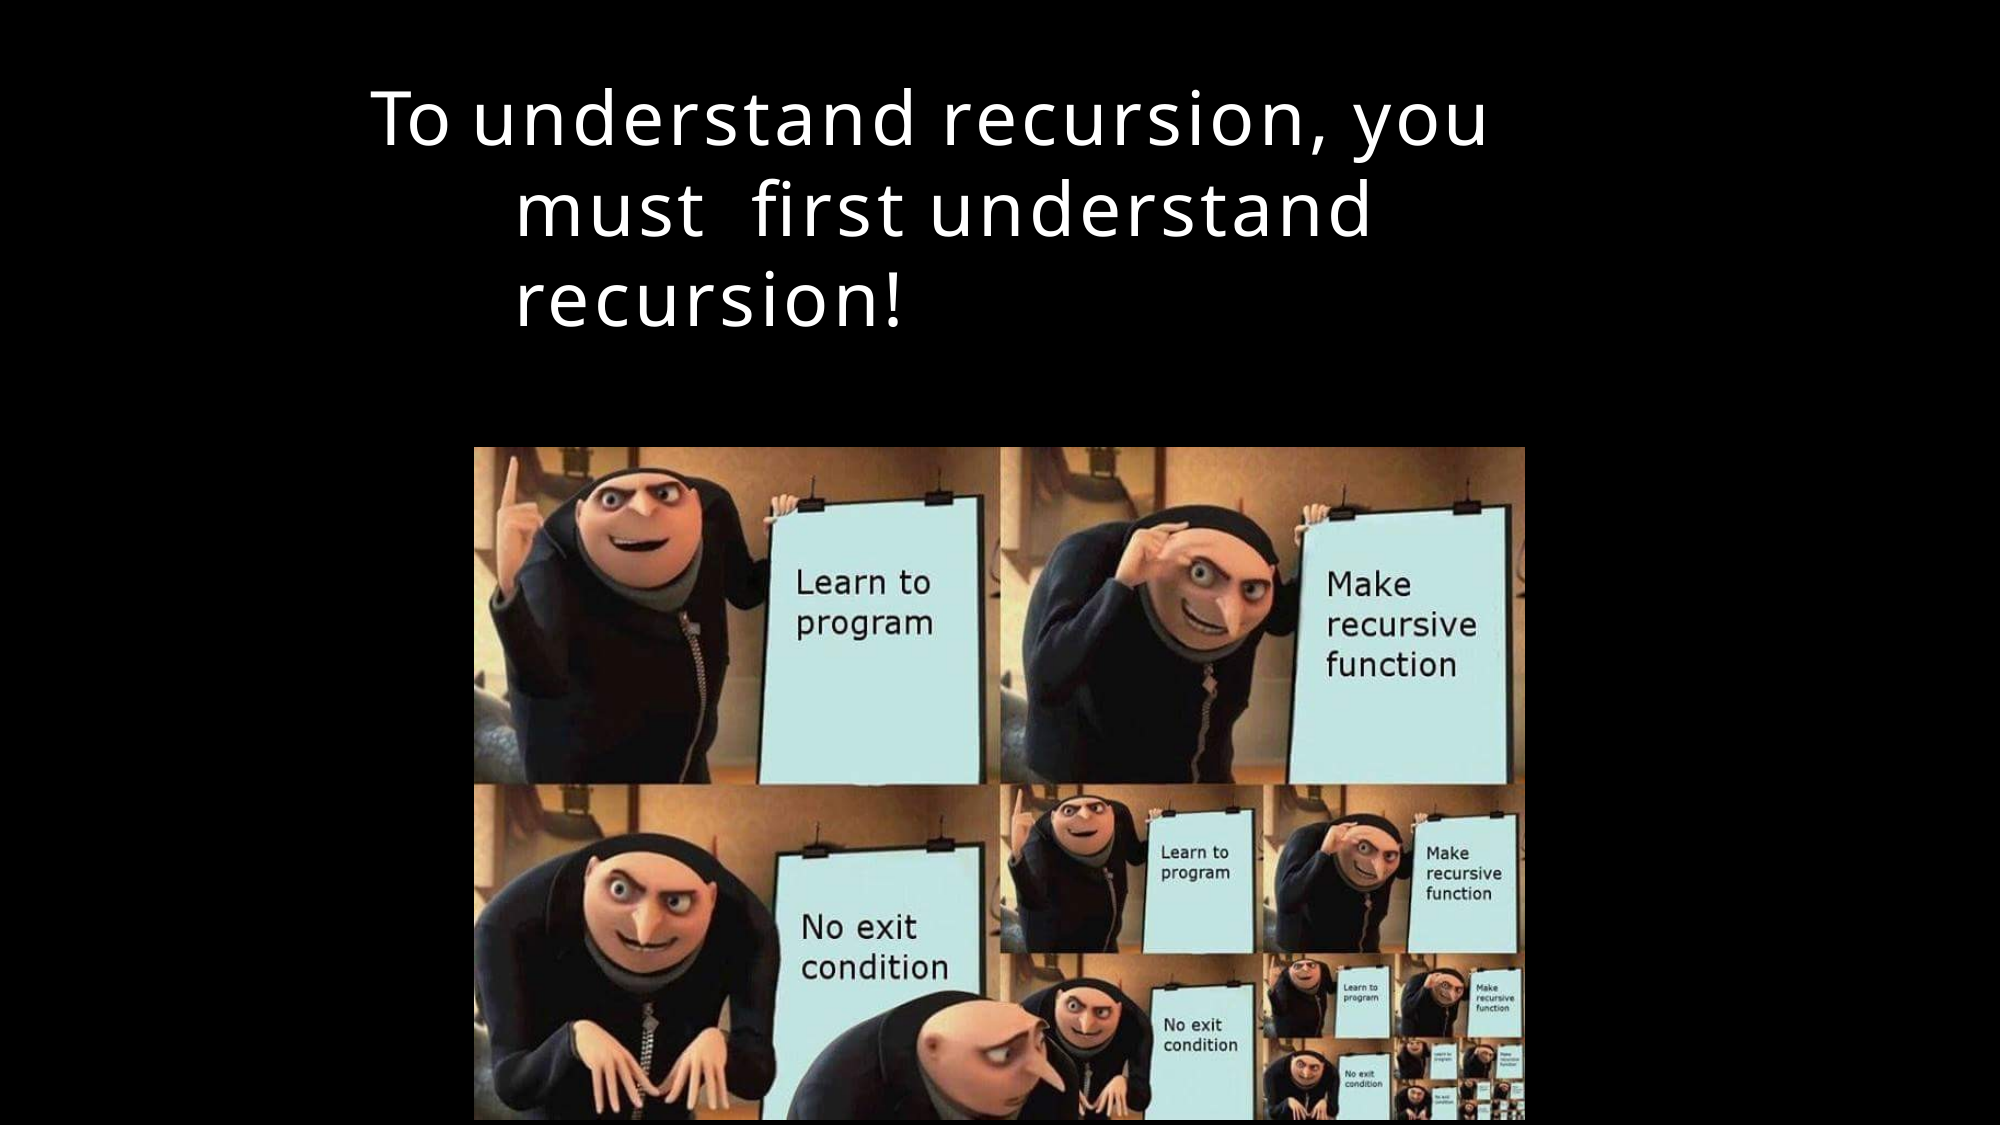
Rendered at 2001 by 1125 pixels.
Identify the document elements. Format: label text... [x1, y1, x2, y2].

picture [474, 447, 1525, 1120]
title To understand recursion, you must first understand recursion! [368, 68, 1632, 342]
